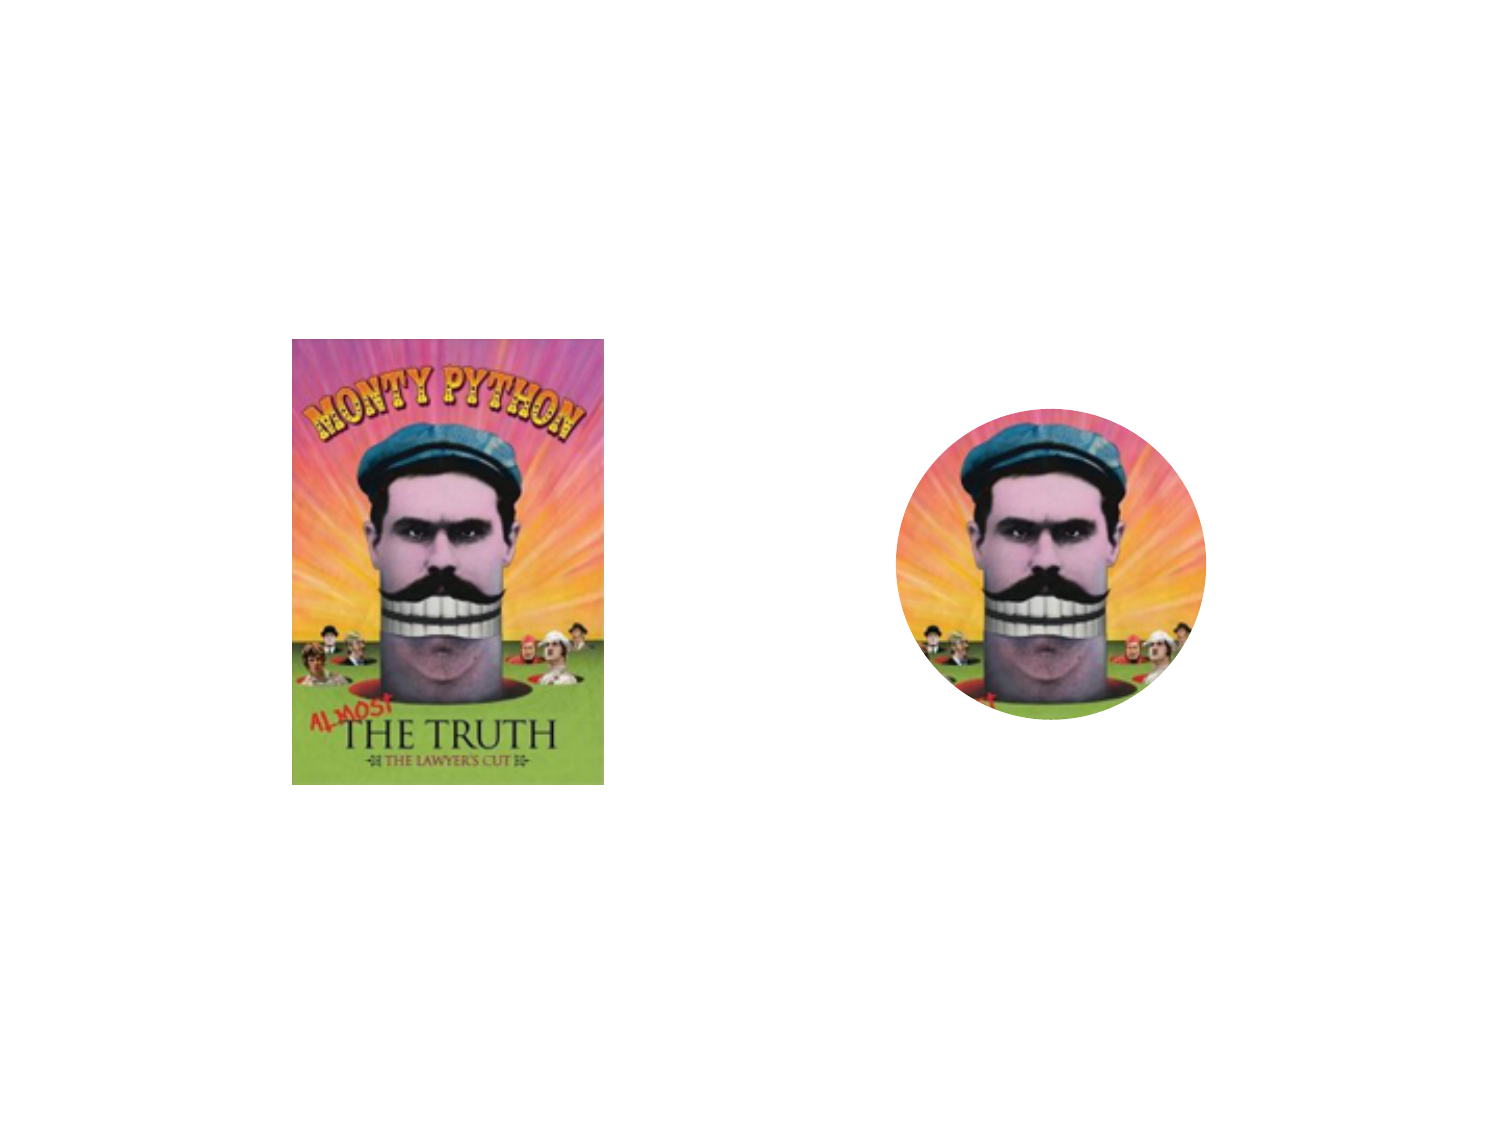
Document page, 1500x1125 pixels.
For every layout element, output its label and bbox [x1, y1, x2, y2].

picture [291, 339, 605, 786]
picture [895, 408, 1207, 720]
